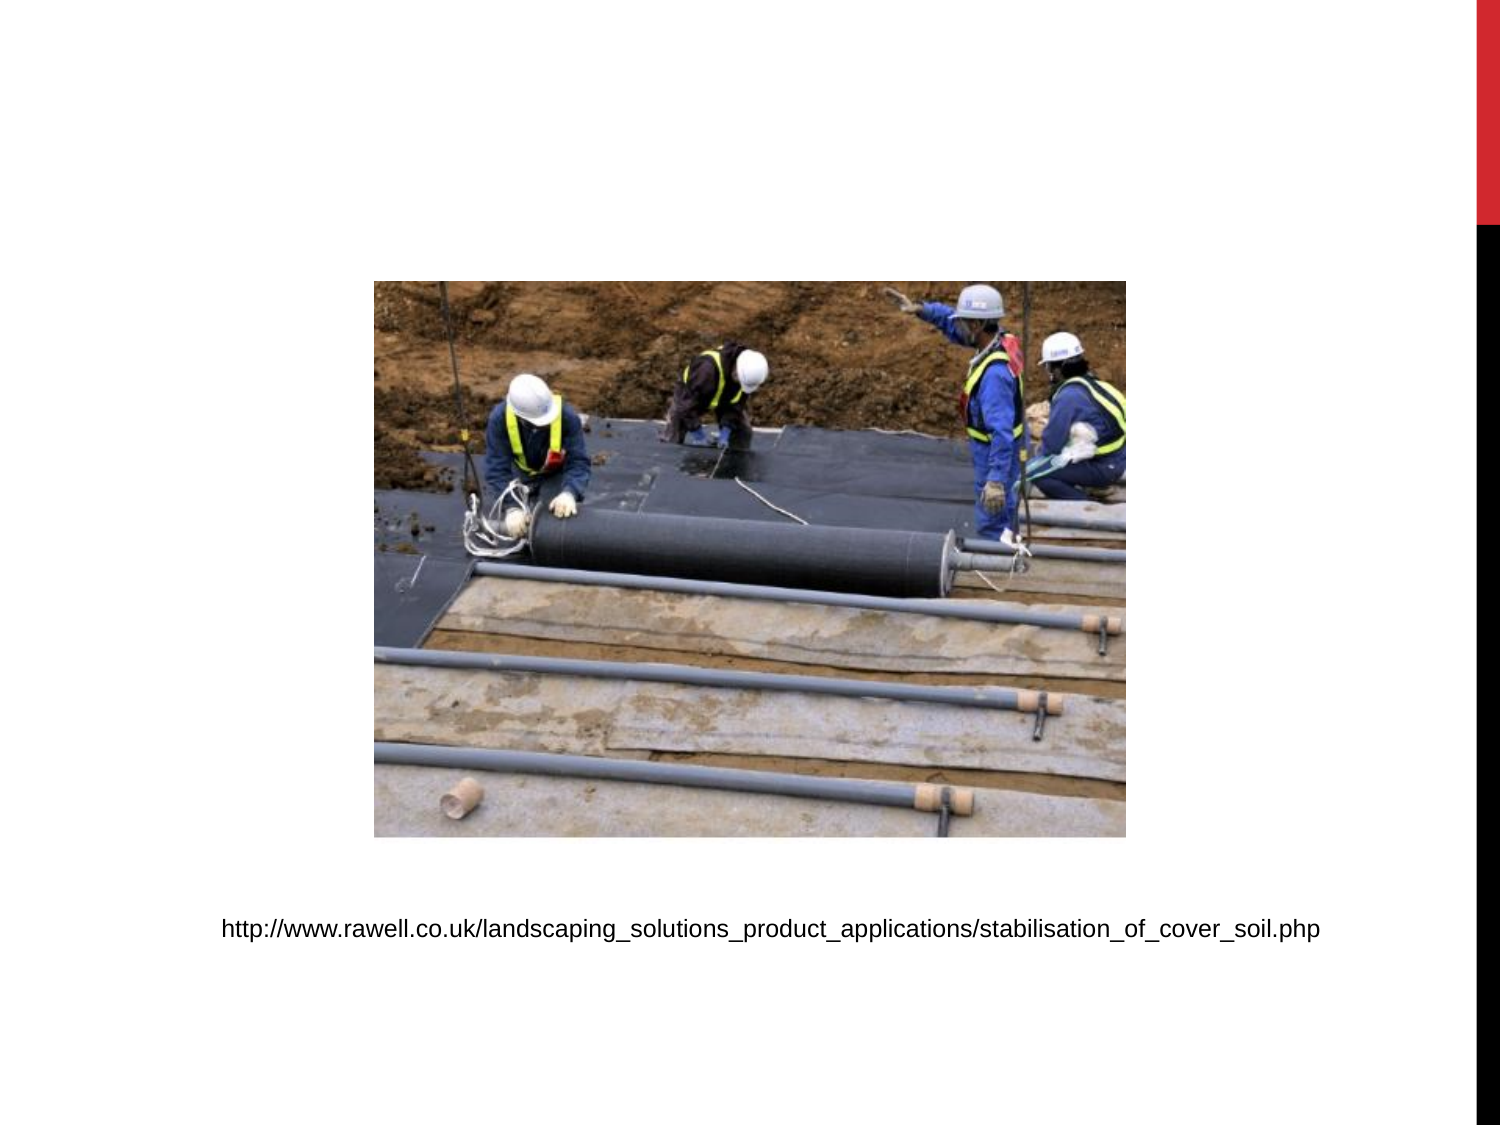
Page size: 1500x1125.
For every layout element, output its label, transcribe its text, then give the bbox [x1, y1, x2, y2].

text_box http://www.rawell.co.uk/landscaping_solutions_product_applications/stabilisation_of_cover_soil.php [206, 905, 1435, 950]
picture [373, 280, 1127, 845]
